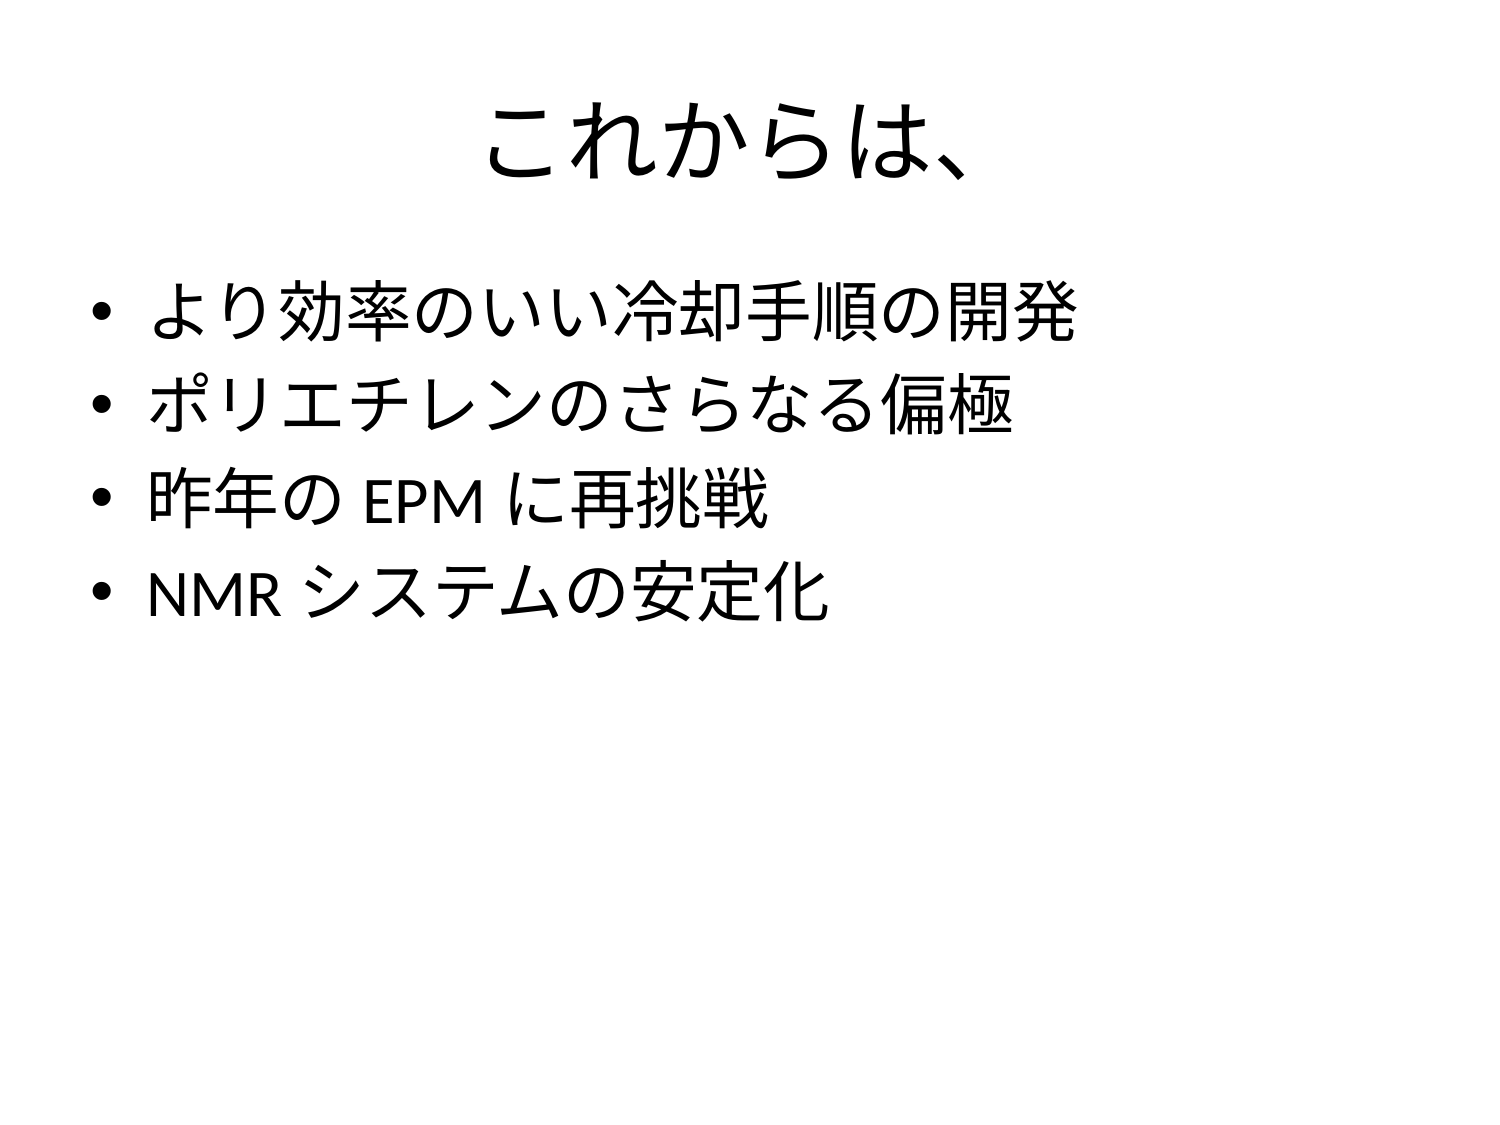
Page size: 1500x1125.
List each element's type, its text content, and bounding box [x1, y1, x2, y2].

title これからは、 [75, 45, 1425, 233]
list より効率のいい冷却手順の開発 ポリエチレンのさらなる偏極 昨年のEPMに再挑戦 NMRシステムの安定化 [75, 262, 1425, 1005]
